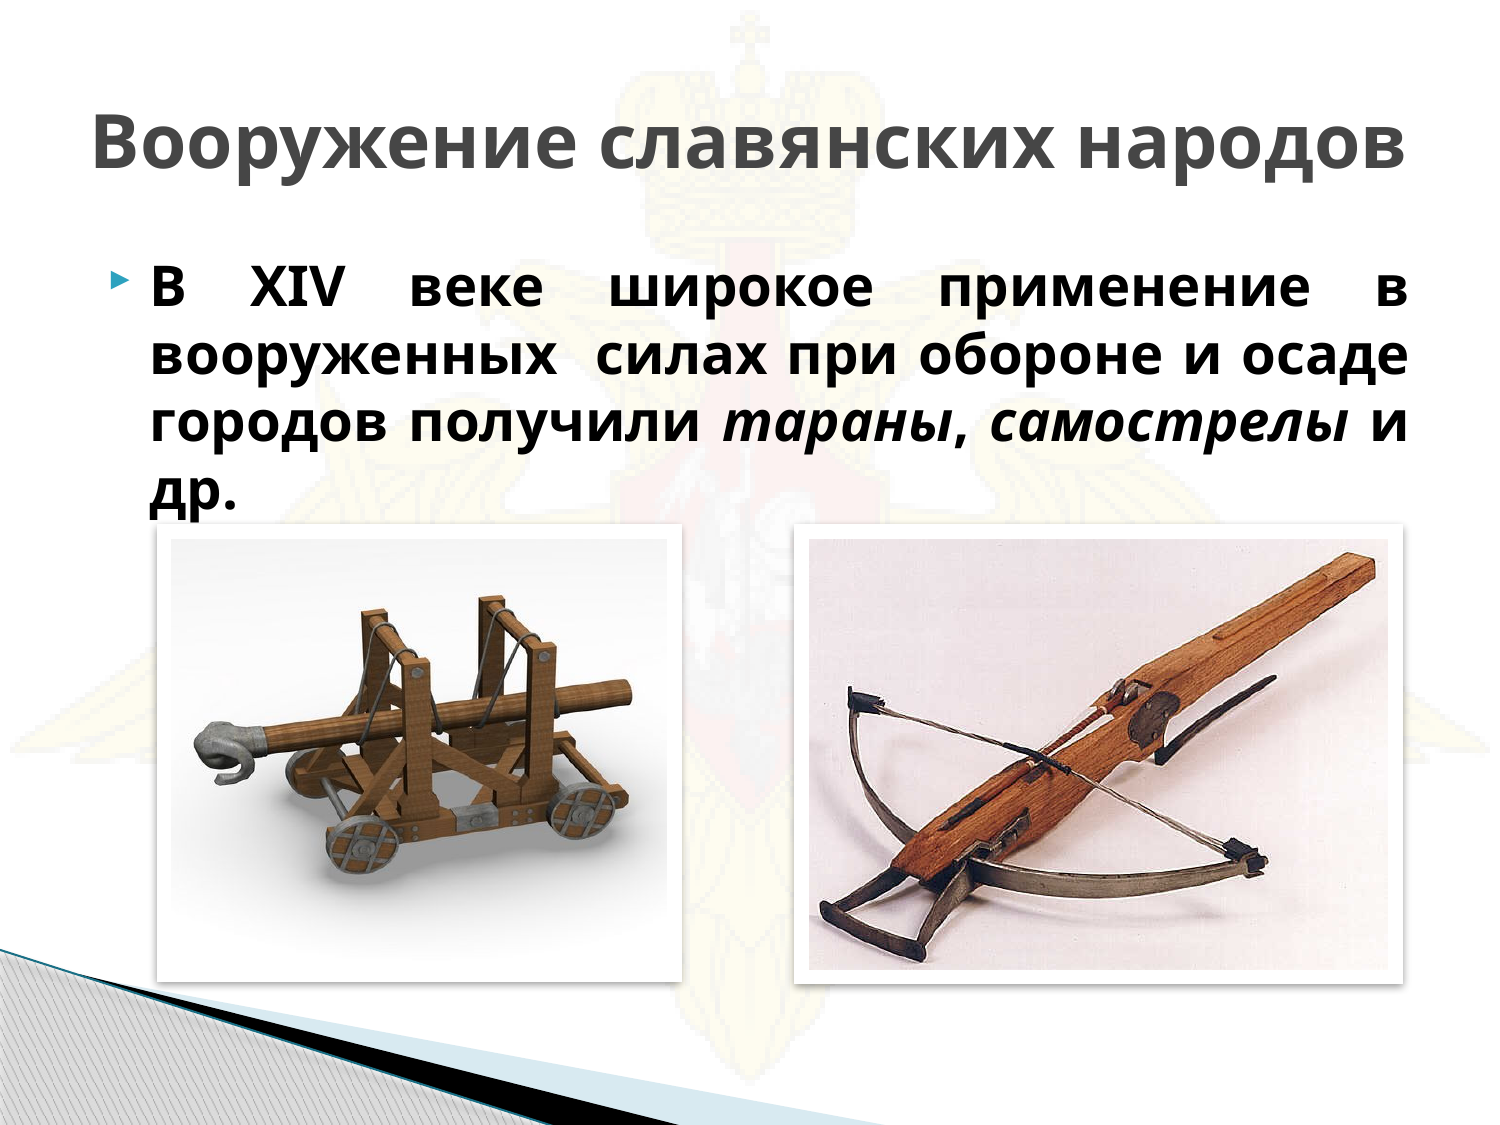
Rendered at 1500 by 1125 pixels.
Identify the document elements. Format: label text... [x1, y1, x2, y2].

picture [170, 538, 668, 968]
title Вооружение славянских народов [75, 45, 1425, 233]
picture [808, 538, 1389, 971]
list В XIV веке широкое применение в вооруженных силах при обороне и осаде городов получили тараны, самострелы и др. [75, 243, 1425, 539]
